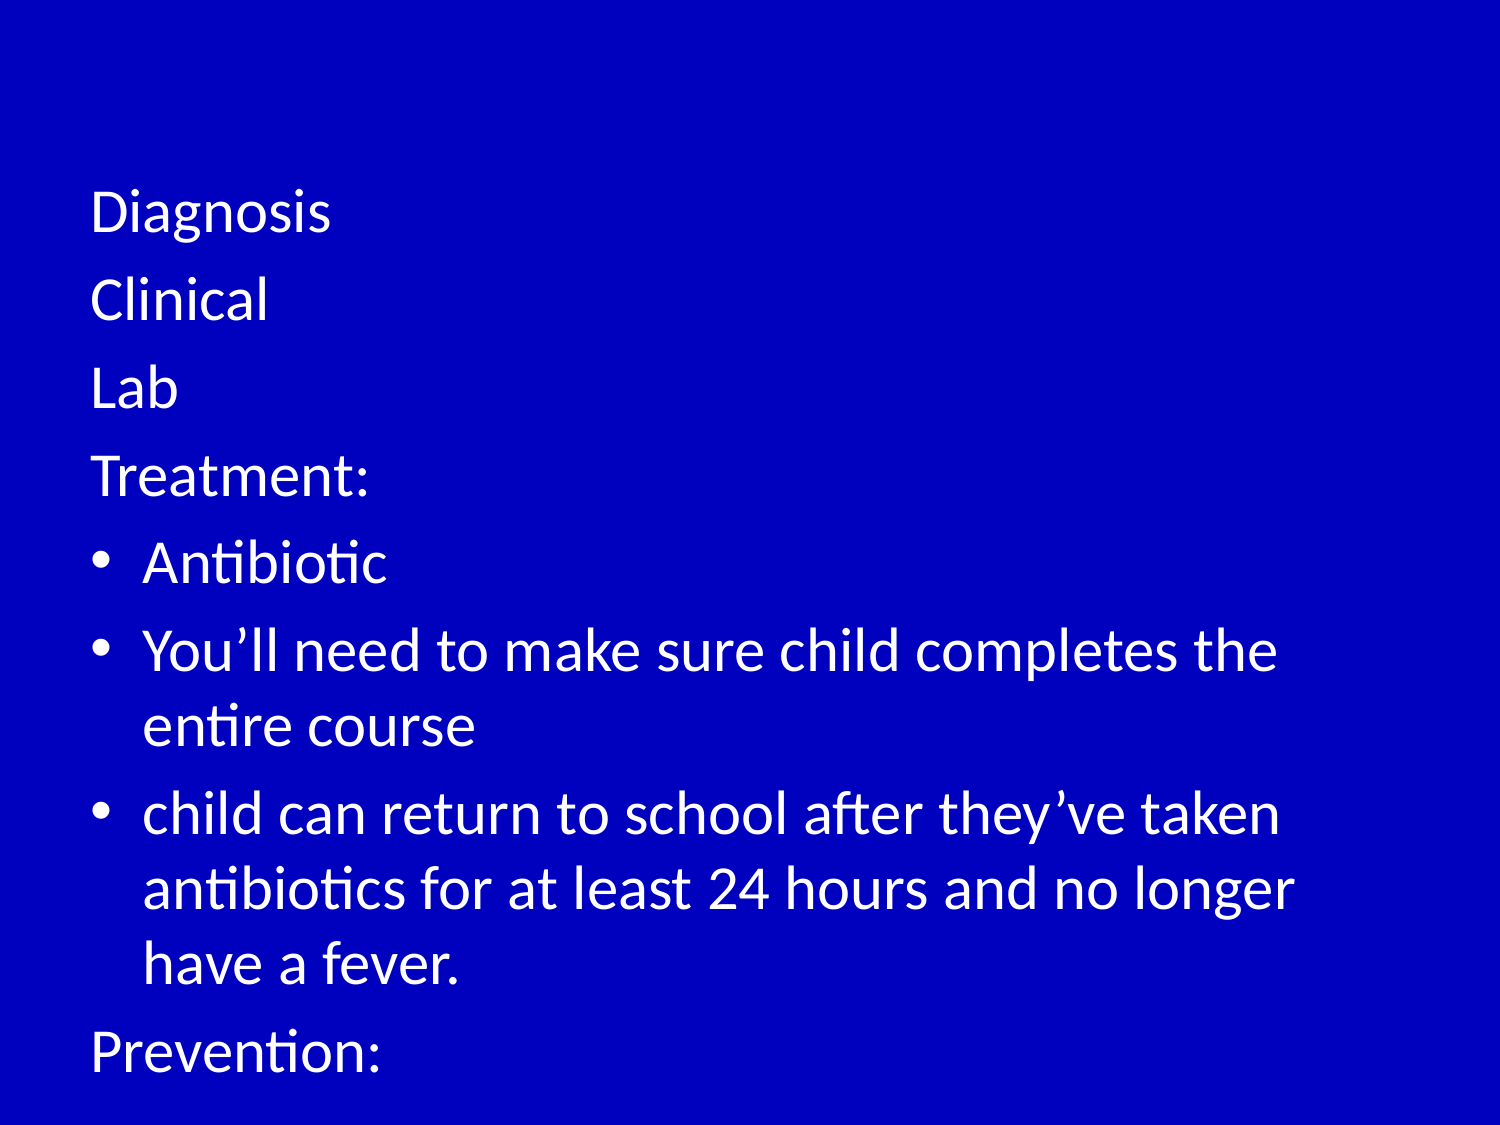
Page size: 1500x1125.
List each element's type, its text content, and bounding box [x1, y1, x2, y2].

list Diagnosis Clinical Lab Treatment: Antibiotic You’ll need to make sure child completes the entire course child can return to school after they’ve taken antibiotics for at least 24 hours and no longer have a fever. Prevention: [75, 162, 1425, 1100]
